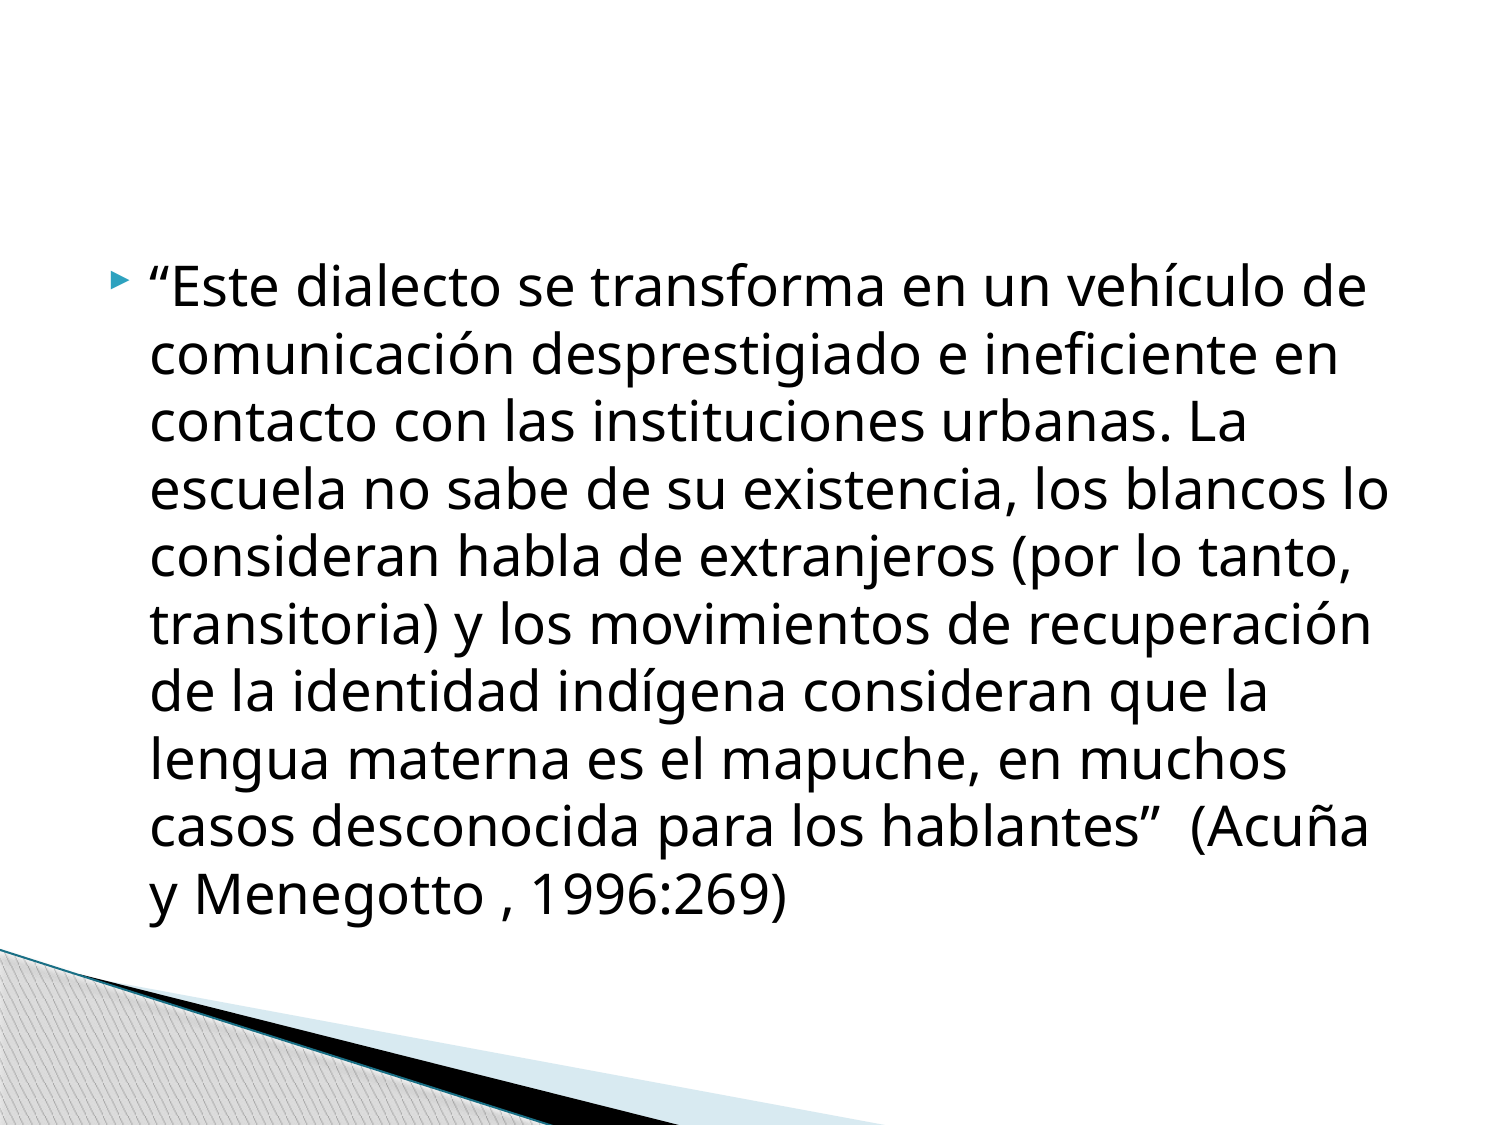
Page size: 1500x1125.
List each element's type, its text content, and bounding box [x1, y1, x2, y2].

list “Este dialecto se transforma en un vehículo de comunicación desprestigiado e ineficiente en contacto con las instituciones urbanas. La escuela no sabe de su existencia, los blancos lo consideran habla de extranjeros (por lo tanto, transitoria) y los movimientos de recuperación de la identidad indígena consideran que la lengua materna es el mapuche, en muchos casos desconocida para los hablantes” (Acuña y Menegotto , 1996:269) [75, 243, 1425, 986]
